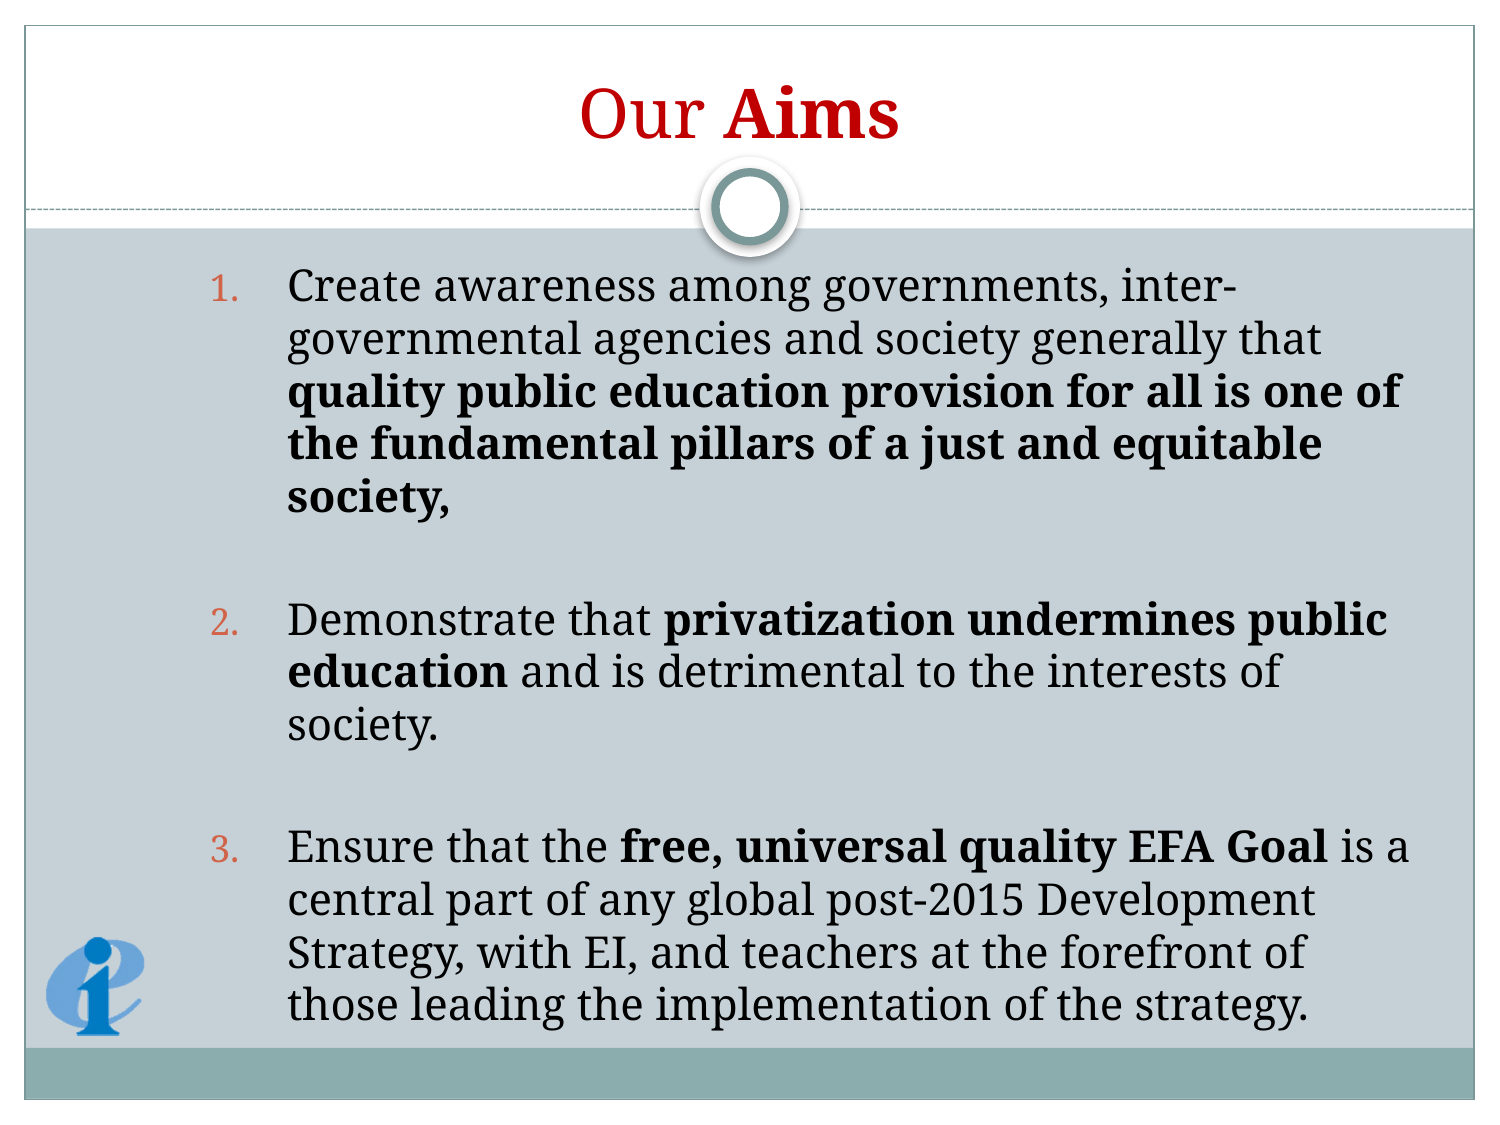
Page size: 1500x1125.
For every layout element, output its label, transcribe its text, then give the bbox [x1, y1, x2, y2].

picture [41, 928, 158, 1043]
title Our Aims [64, 54, 1415, 160]
list Create awareness among governments, inter-governmental agencies and society generally that quality public education provision for all is one of the fundamental pillars of a just and equitable society, Demonstrate that privatization undermines public education and is detrimental to the interests of society. Ensure that the free, universal quality EFA Goal is a central part of any global post-2015 Development Strategy, with EI, and teachers at the forefront of those leading the implementation of the strategy. [194, 250, 1445, 1042]
